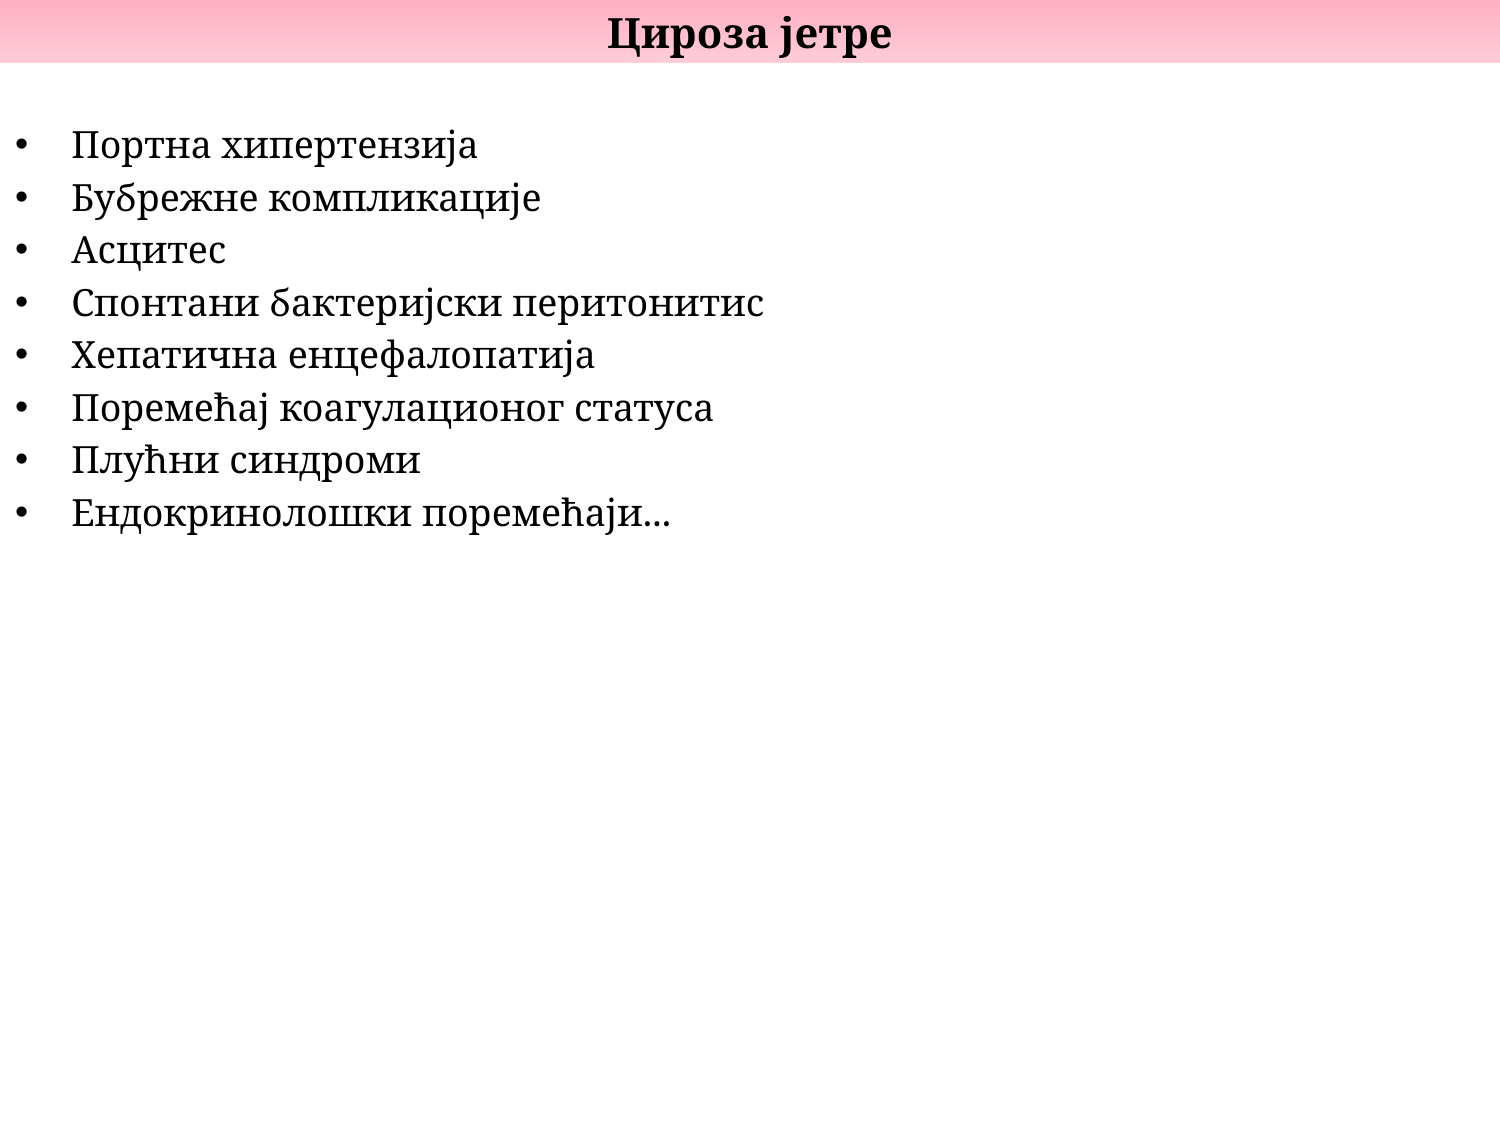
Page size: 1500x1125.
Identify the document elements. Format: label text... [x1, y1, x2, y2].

text_box Цироза јетре [0, 0, 1500, 63]
list Портна хипертензија Бубрежне компликације Асцитес Спонтани бактеријски перитонитис Хепатична енцефалопатија Поремећај коагулационог статуса Плућни синдроми Ендокринолошки поремећаји... [0, 113, 1500, 857]
